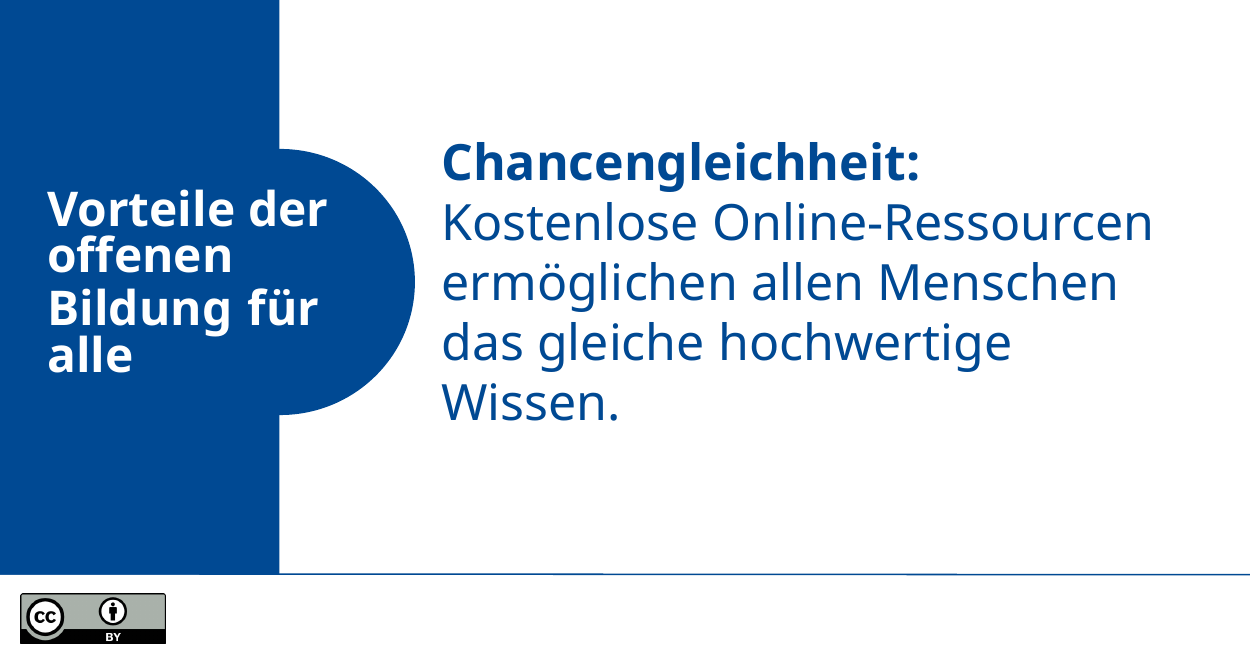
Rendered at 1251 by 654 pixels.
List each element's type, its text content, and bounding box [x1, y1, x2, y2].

text_box [402, 225, 415, 339]
text_box [200, 148, 361, 175]
text_box [0, 582, 1250, 654]
text_box [0, 0, 280, 573]
picture [20, 592, 166, 645]
text_box Chancengleichheit: Kostenlose Online-Ressourcen ermöglichen allen Menschen das gleiche hochwertige Wissen. [426, 115, 1176, 446]
text_box Vorteile der offenen Bildung für alle [32, 175, 402, 397]
text_box [212, 397, 348, 416]
